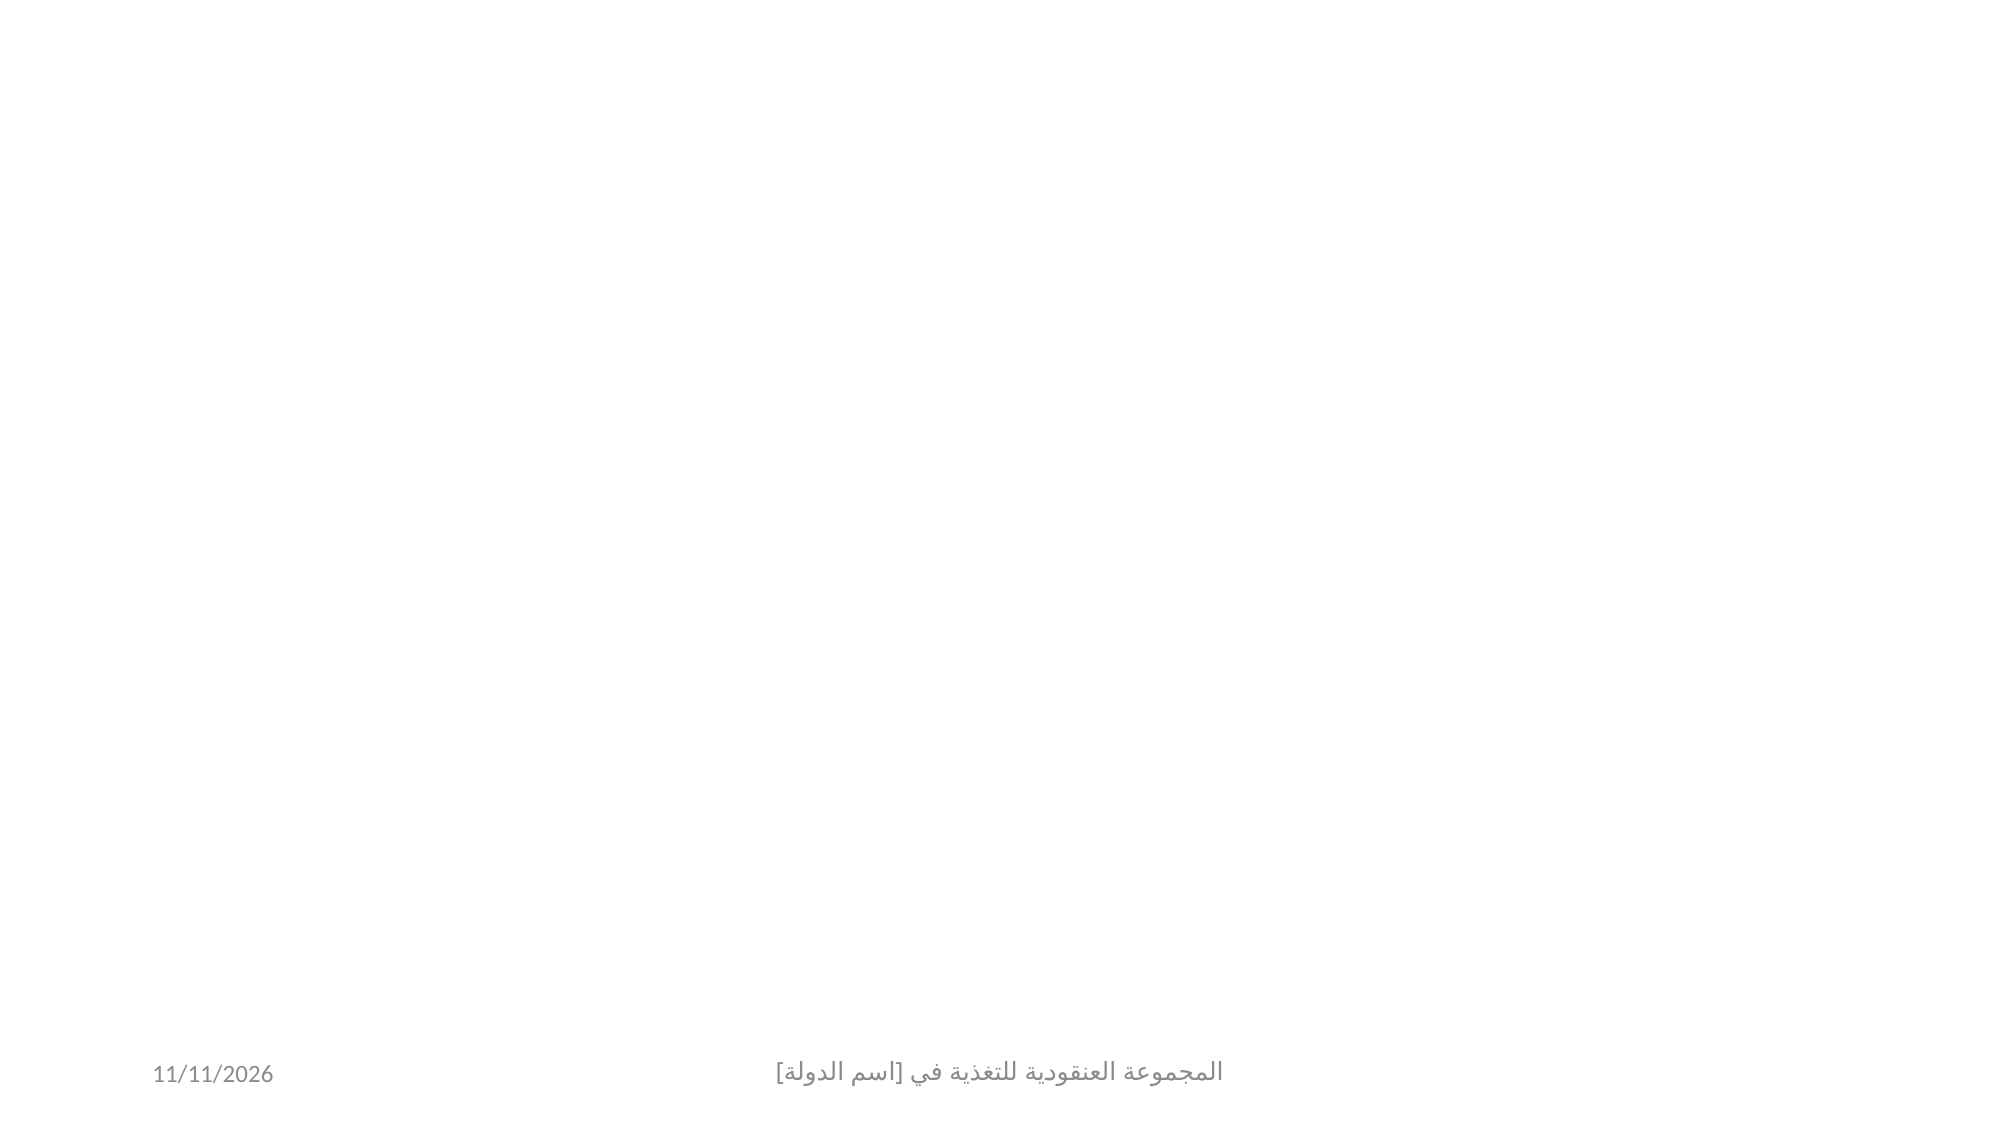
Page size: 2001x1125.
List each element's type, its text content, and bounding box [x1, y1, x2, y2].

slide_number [137, 1042, 588, 1103]
footer المجموعة العنقودية للتغذية في [اسم الدولة] [662, 1042, 1338, 1103]
